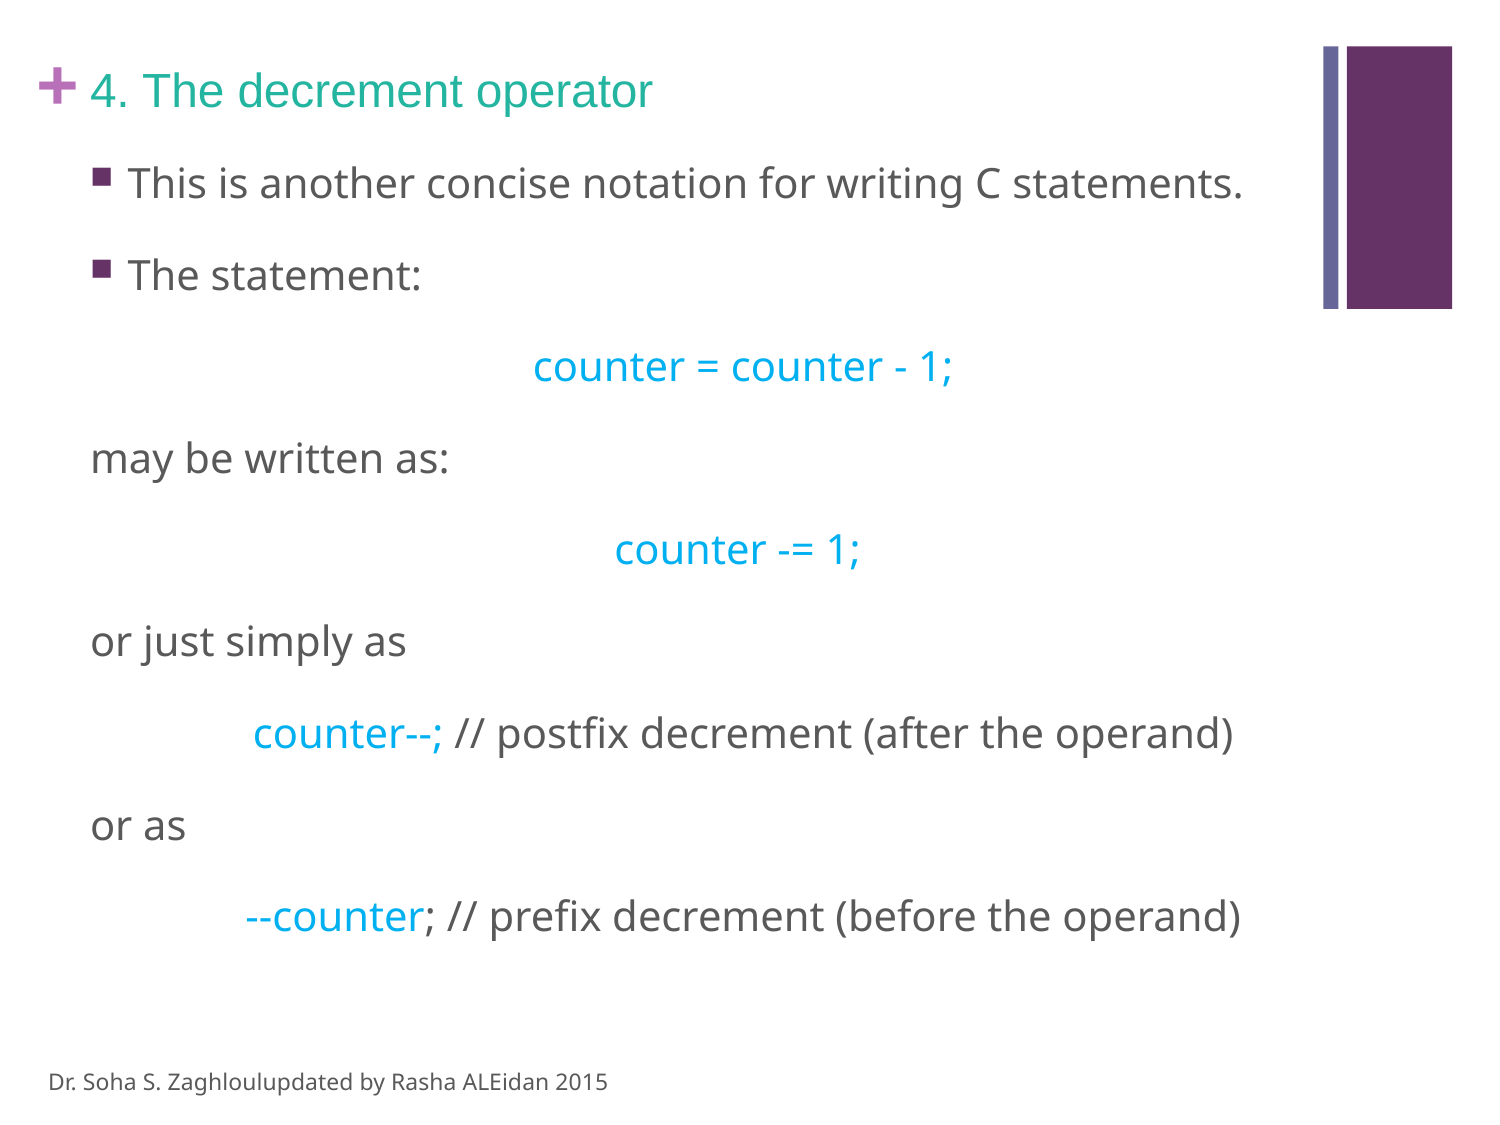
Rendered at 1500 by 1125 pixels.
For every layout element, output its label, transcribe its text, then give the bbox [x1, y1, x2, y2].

title 4. The decrement operator [75, 52, 1341, 126]
list This is another concise notation for writing C statements. The statement: counter = counter - 1; may be written as: counter -= 1; or just simply as counter--; // postfix decrement (after the operand) or as --counter; // prefix decrement (before the operand) [75, 149, 1412, 1059]
footer Dr. Soha S. Zaghloul updated by Rasha ALEidan 2015 [33, 1053, 1038, 1114]
